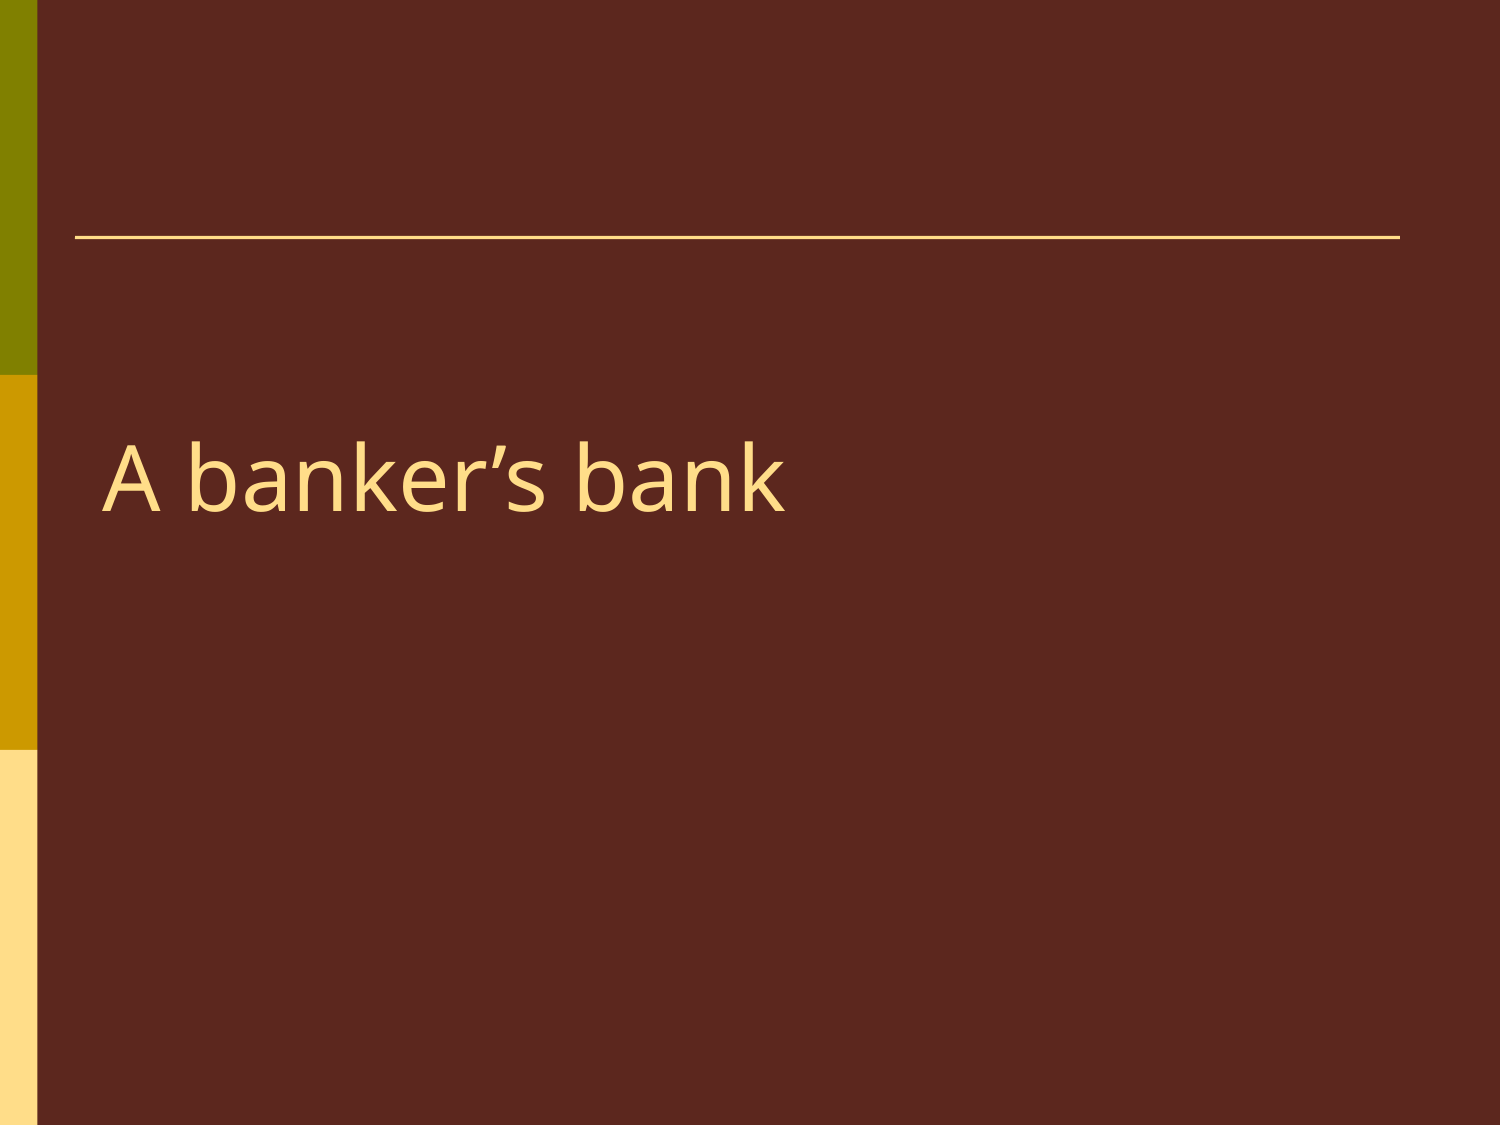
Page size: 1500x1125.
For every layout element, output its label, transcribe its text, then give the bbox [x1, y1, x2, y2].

title A banker’s bank [87, 350, 1438, 538]
